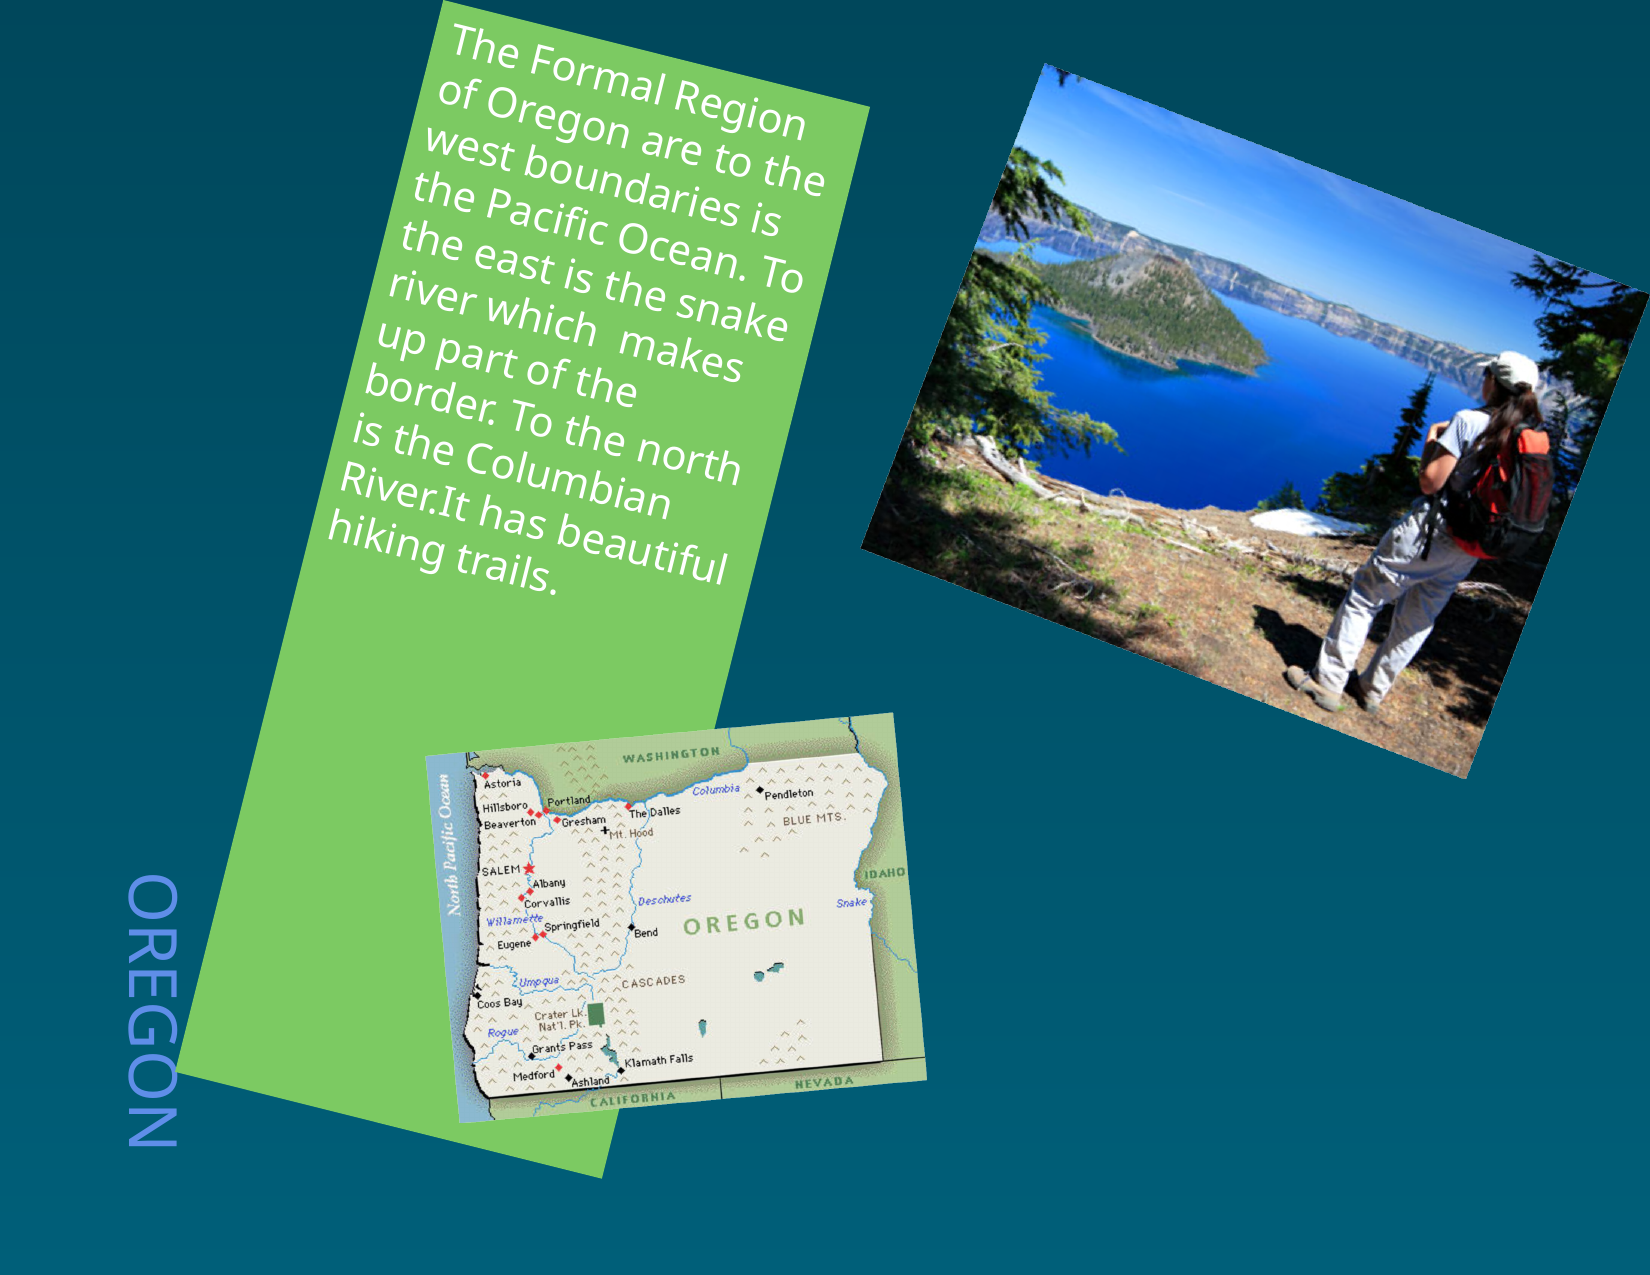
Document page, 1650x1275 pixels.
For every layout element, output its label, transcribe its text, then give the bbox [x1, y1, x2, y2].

title Oregon [39, 68, 205, 1174]
picture [426, 713, 926, 1123]
picture [1209, 680, 1503, 778]
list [930, 160, 1579, 680]
picture [861, 368, 930, 574]
list The Formal Region of Oregon are to the west boundaries is the Pacific Ocean. To the east is the snake river which makes up part of the border. To the north is the Columbian River.It has beautiful hiking trails. [175, 0, 871, 1179]
picture [1009, 64, 1294, 160]
picture [1579, 268, 1649, 479]
